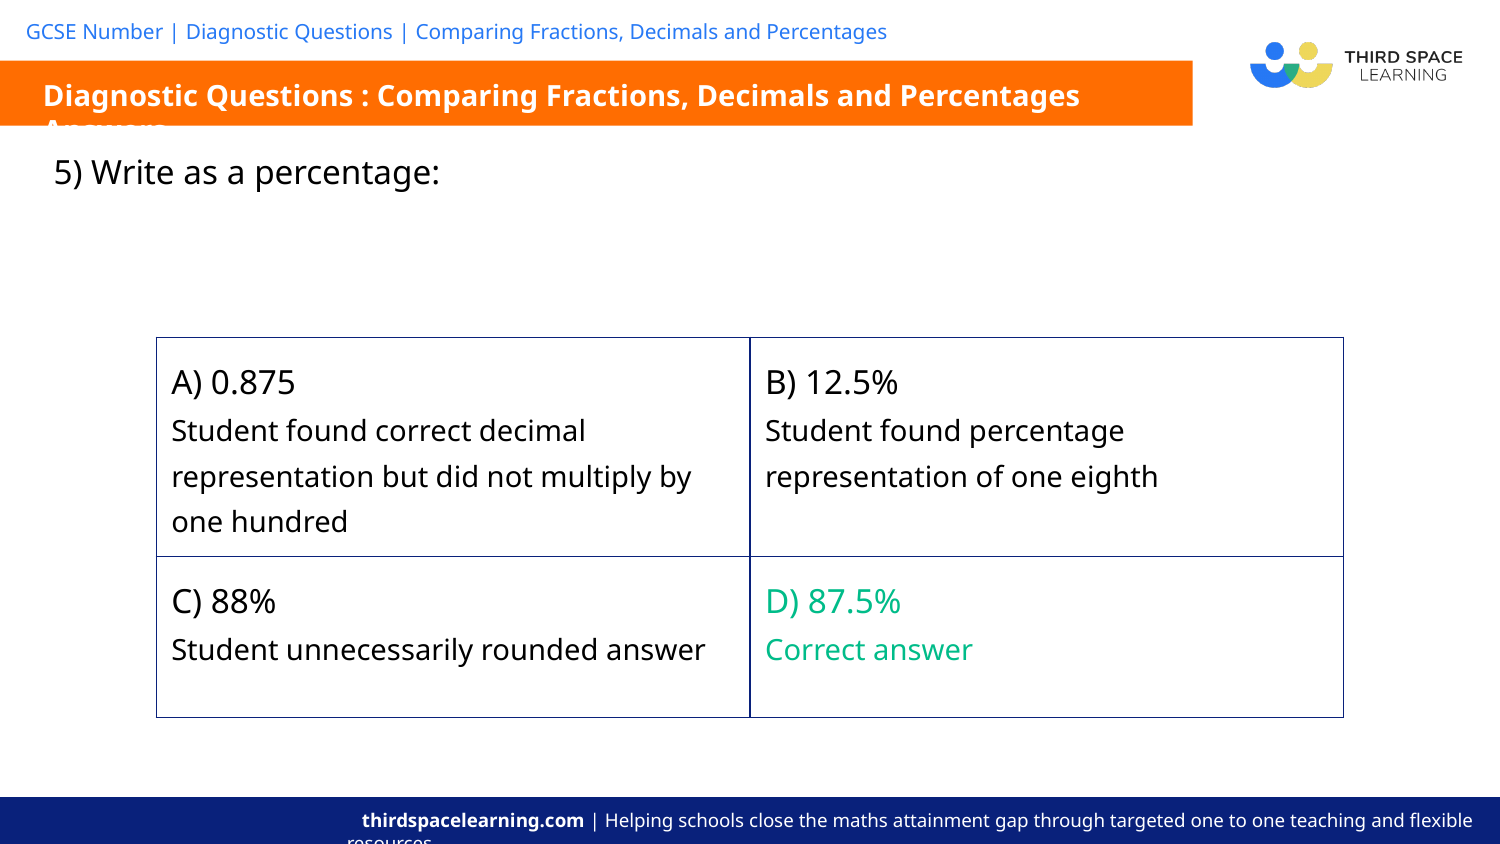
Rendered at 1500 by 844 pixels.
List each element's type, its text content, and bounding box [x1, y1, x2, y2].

text_box Diagnostic Questions : Comparing Fractions, Decimals and Percentages Answers [27, 61, 1193, 162]
table_cell C) 88% Student unnecessarily rounded answer [157, 557, 749, 717]
table_header A) 0.875 Student found correct decimal representation but did not multiply by one hundred [157, 338, 749, 556]
table_header B) 12.5% Student found percentage representation of one eighth [751, 338, 1343, 556]
picture [1250, 33, 1465, 99]
table_cell D) 87.5% Correct answer [751, 557, 1343, 717]
